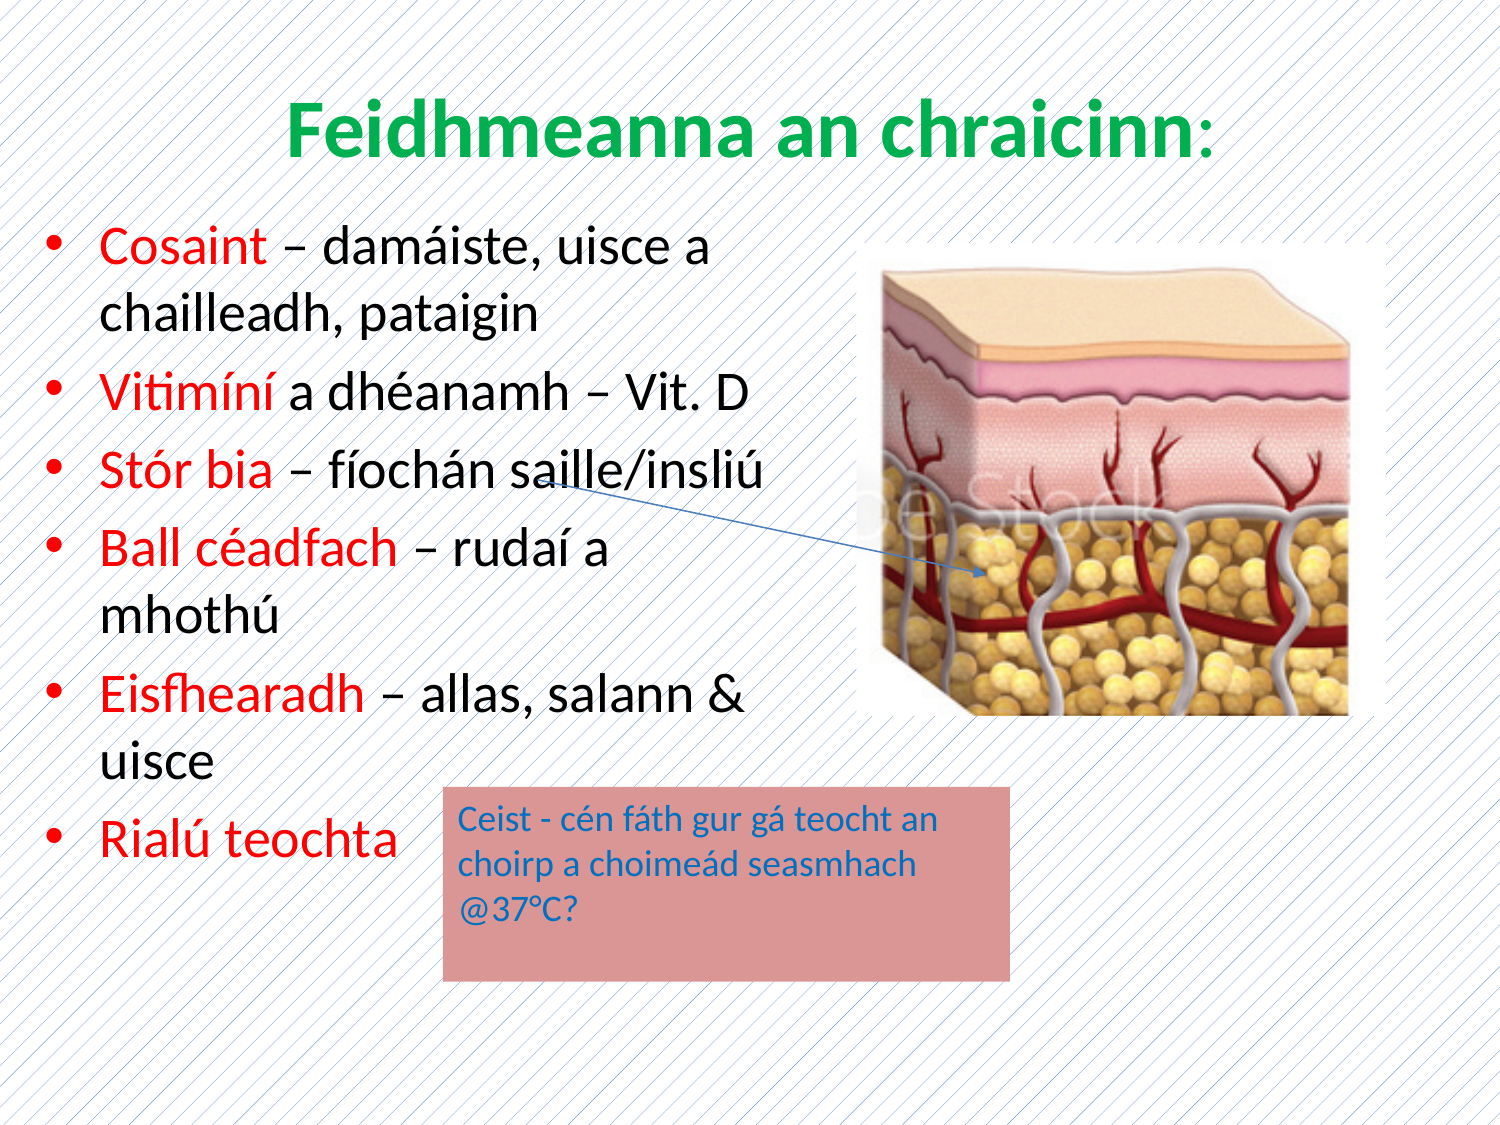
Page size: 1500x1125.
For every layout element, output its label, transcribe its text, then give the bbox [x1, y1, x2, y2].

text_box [537, 479, 987, 575]
list Cosaint – damáiste, uisce a chailleadh, pataigin Vitimíní a dhéanamh – Vit. D Stór bia – fíochán saille/insliú Ball céadfach – rudaí a mhothú Eisfhearadh – allas, salann & uisce Rialú teochta [29, 200, 786, 894]
picture [856, 243, 1387, 717]
text_box Ceist - cén fáth gur gá teocht an choirp a choimeád seasmhach @37°C? [442, 786, 1010, 982]
title Feidhmeanna an chraicinn: [76, 66, 1427, 183]
